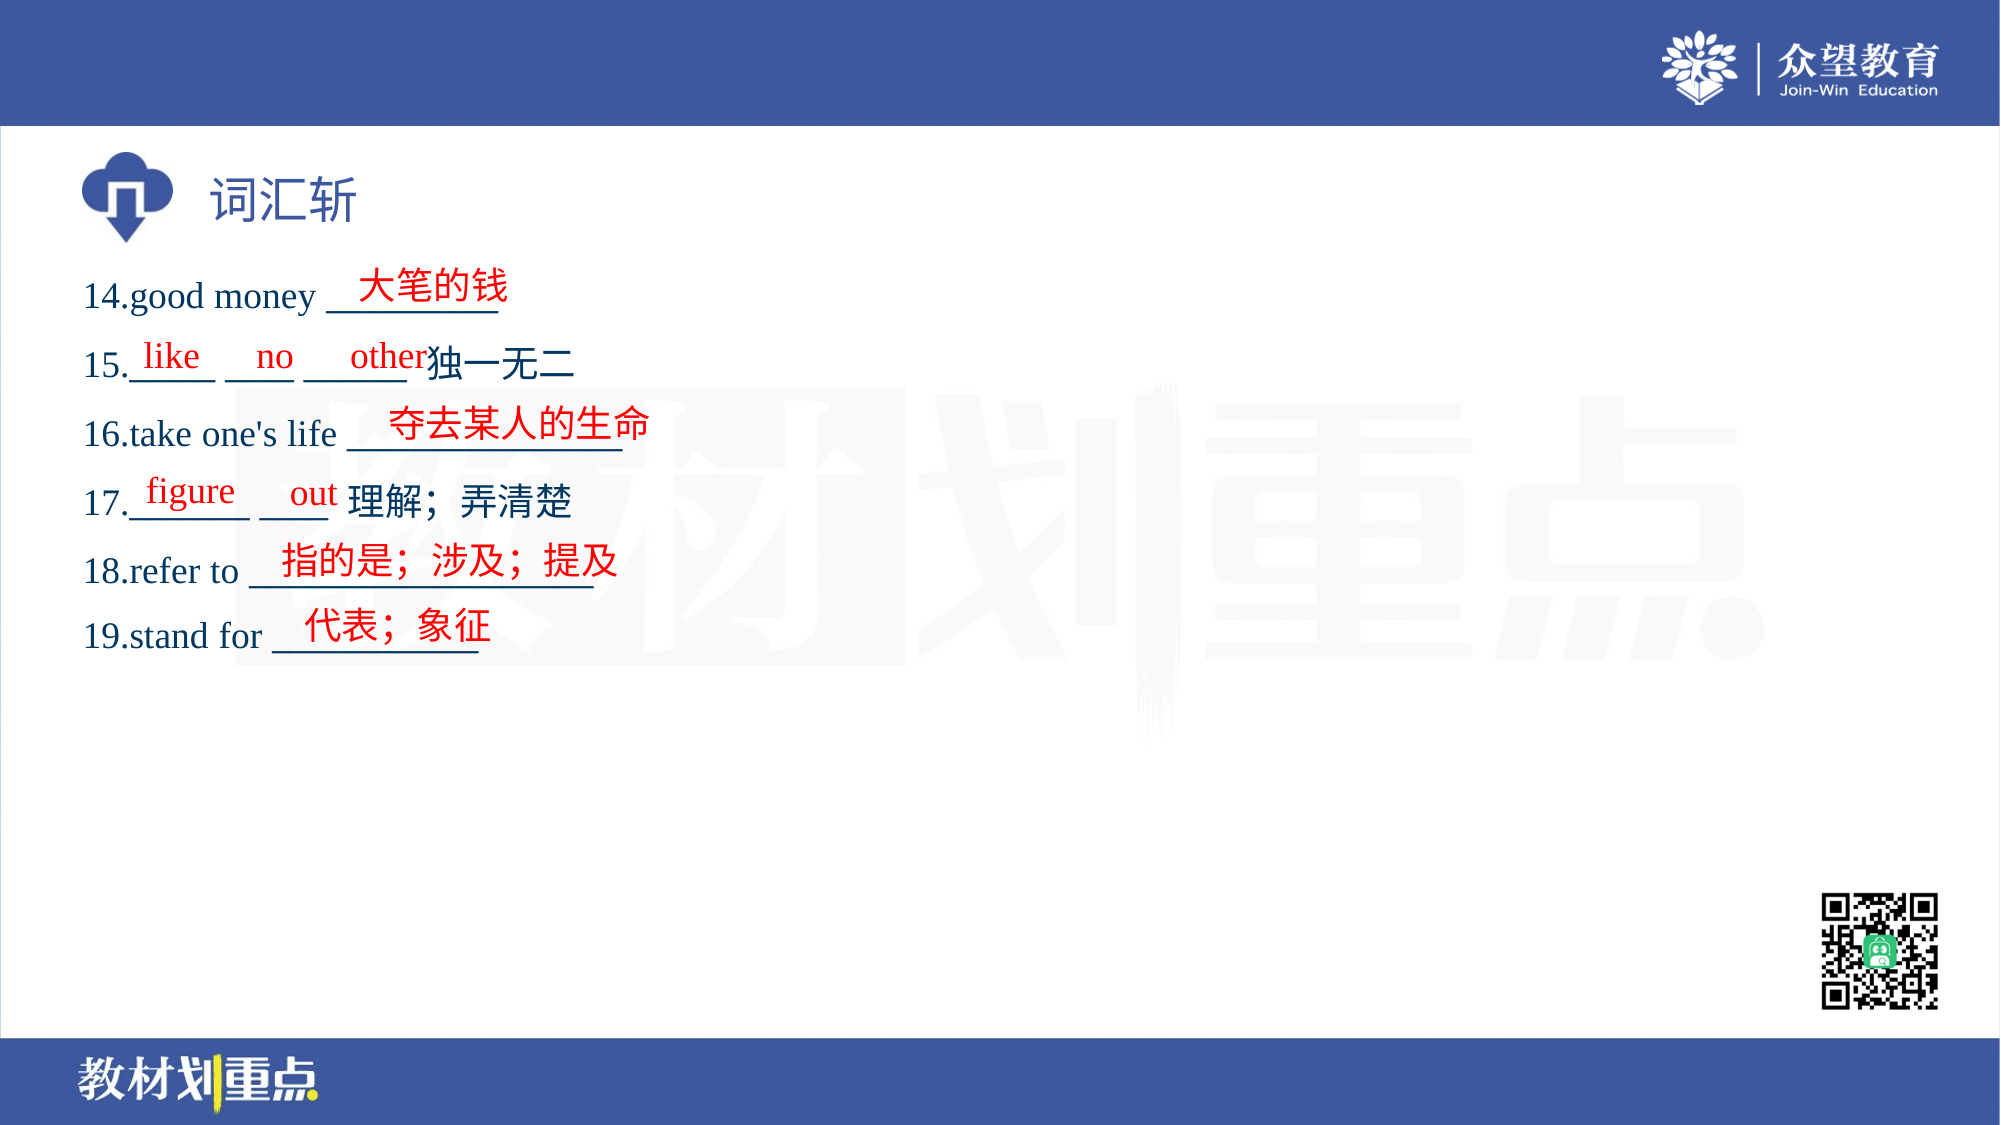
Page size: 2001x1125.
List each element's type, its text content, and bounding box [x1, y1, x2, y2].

text_box no [242, 311, 308, 370]
text_box out [276, 448, 352, 507]
picture [0, 0, 2000, 1125]
text_box 指的是；涉及；提及 [267, 517, 633, 576]
text_box 代表；象征 [290, 582, 506, 641]
text_box 大笔的钱 [344, 242, 523, 301]
text_box like [130, 311, 214, 370]
text_box figure [132, 446, 250, 505]
text_box 14.good money __________ 15._____ ____ ______ 独一无二 16.take one's life ________________ 17._______ ____ 理解；弄清楚 18.refer to ____________________ 19.stand for ____________ [82, 247, 1817, 649]
text_box 夺去某人的生命 [374, 379, 665, 439]
text_box other [336, 311, 441, 370]
